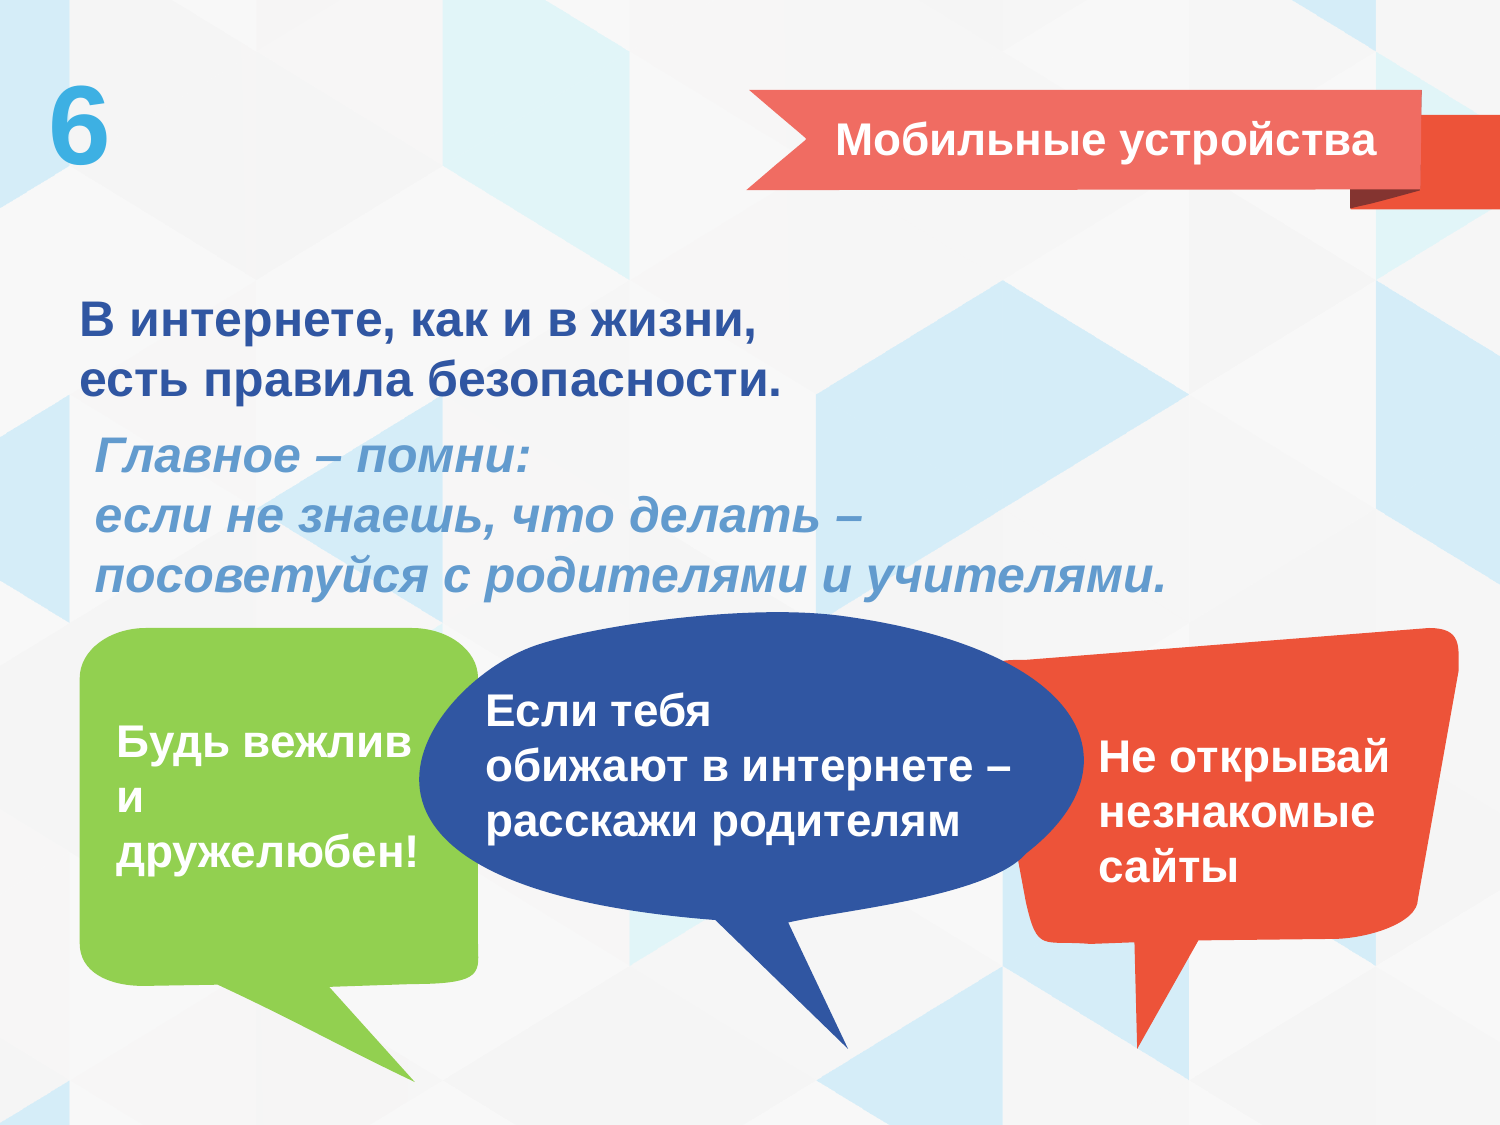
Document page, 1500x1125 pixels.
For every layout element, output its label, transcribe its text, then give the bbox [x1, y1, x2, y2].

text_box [746, 89, 1500, 210]
text_box В интернете, как и в жизни, есть правила безопасности. [64, 278, 1386, 414]
slide_number 6 [33, 78, 183, 161]
text_box Если тебя обижают в интернете – расскажи родителям [470, 672, 1069, 853]
text_box [448, 682, 1031, 1051]
text_box Главное – помни: если не знаешь, что делать – посоветуйся с родителями и учителями. [79, 415, 1428, 610]
text_box [482, 610, 1027, 672]
text_box Не открывай незнакомые сайты [1084, 718, 1417, 899]
text_box [1069, 710, 1084, 812]
text_box [1004, 625, 1461, 1051]
text_box Будь вежлив и дружелюбен! [101, 704, 457, 884]
text_box [77, 625, 481, 1084]
